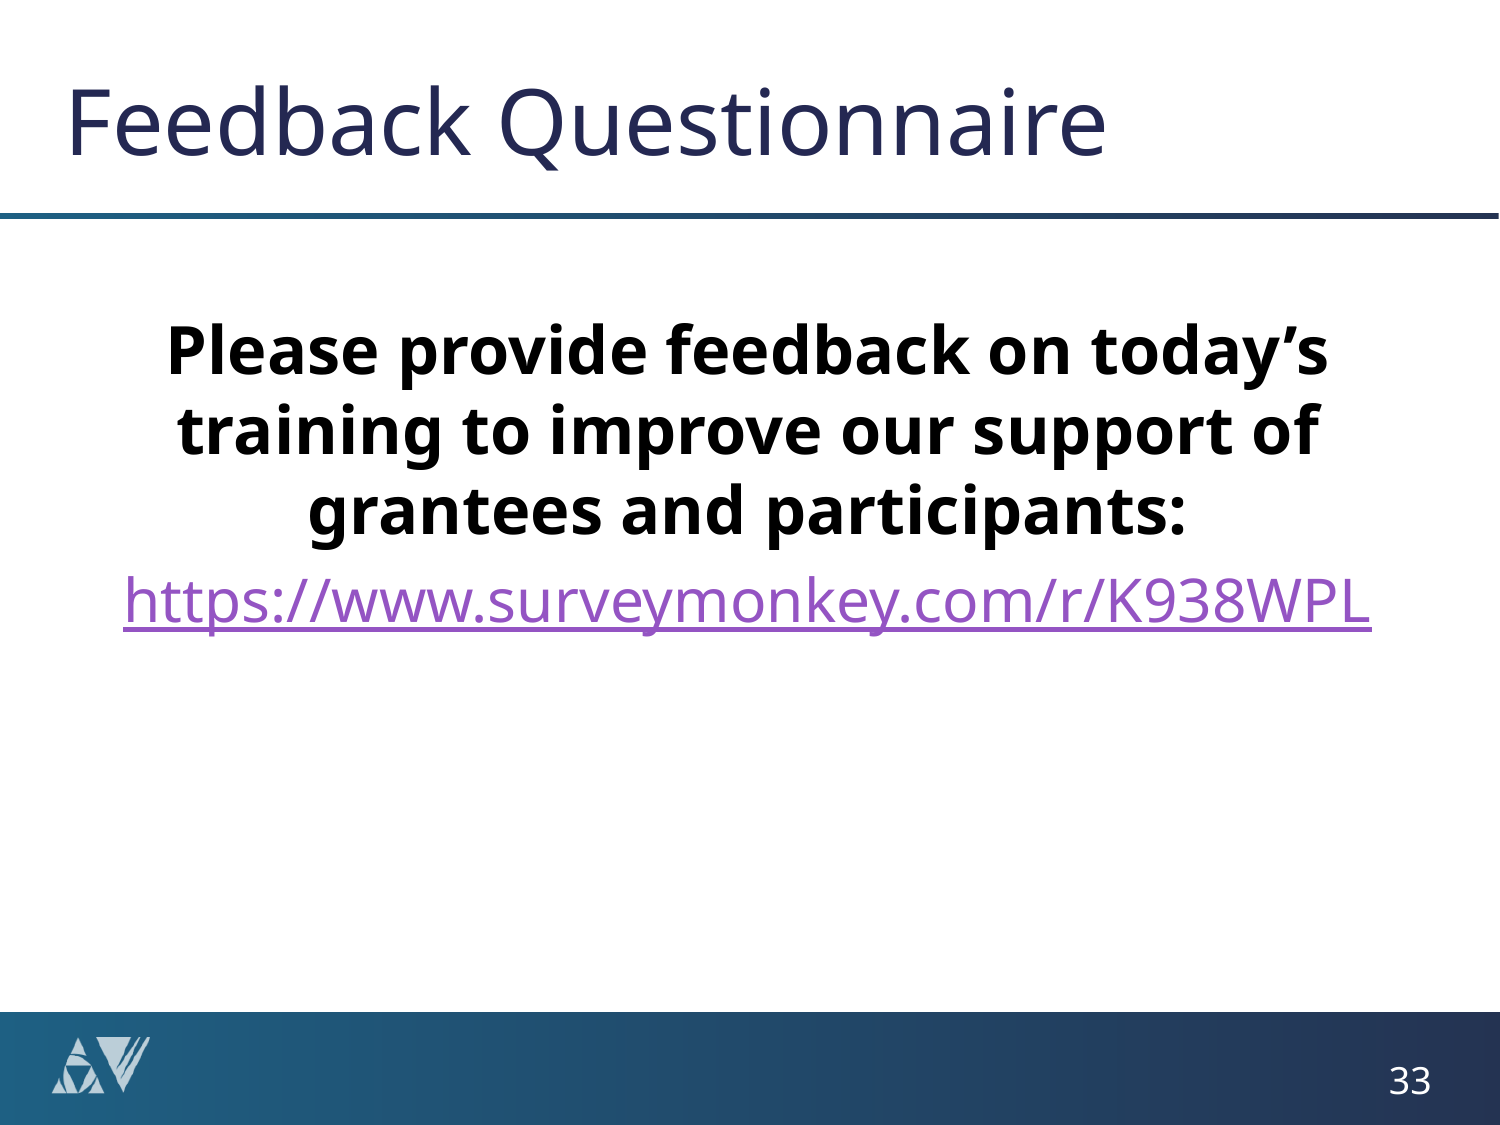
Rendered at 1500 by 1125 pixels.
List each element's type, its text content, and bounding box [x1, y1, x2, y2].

list Please provide feedback on today’s training to improve our support of grantees and participants: https://www.surveymonkey.com/r/K938WPL [79, 299, 1417, 1038]
slide_number 33 [1374, 1050, 1462, 1091]
picture [50, 1037, 150, 1094]
title Feedback Questionnaire [50, 37, 1388, 200]
